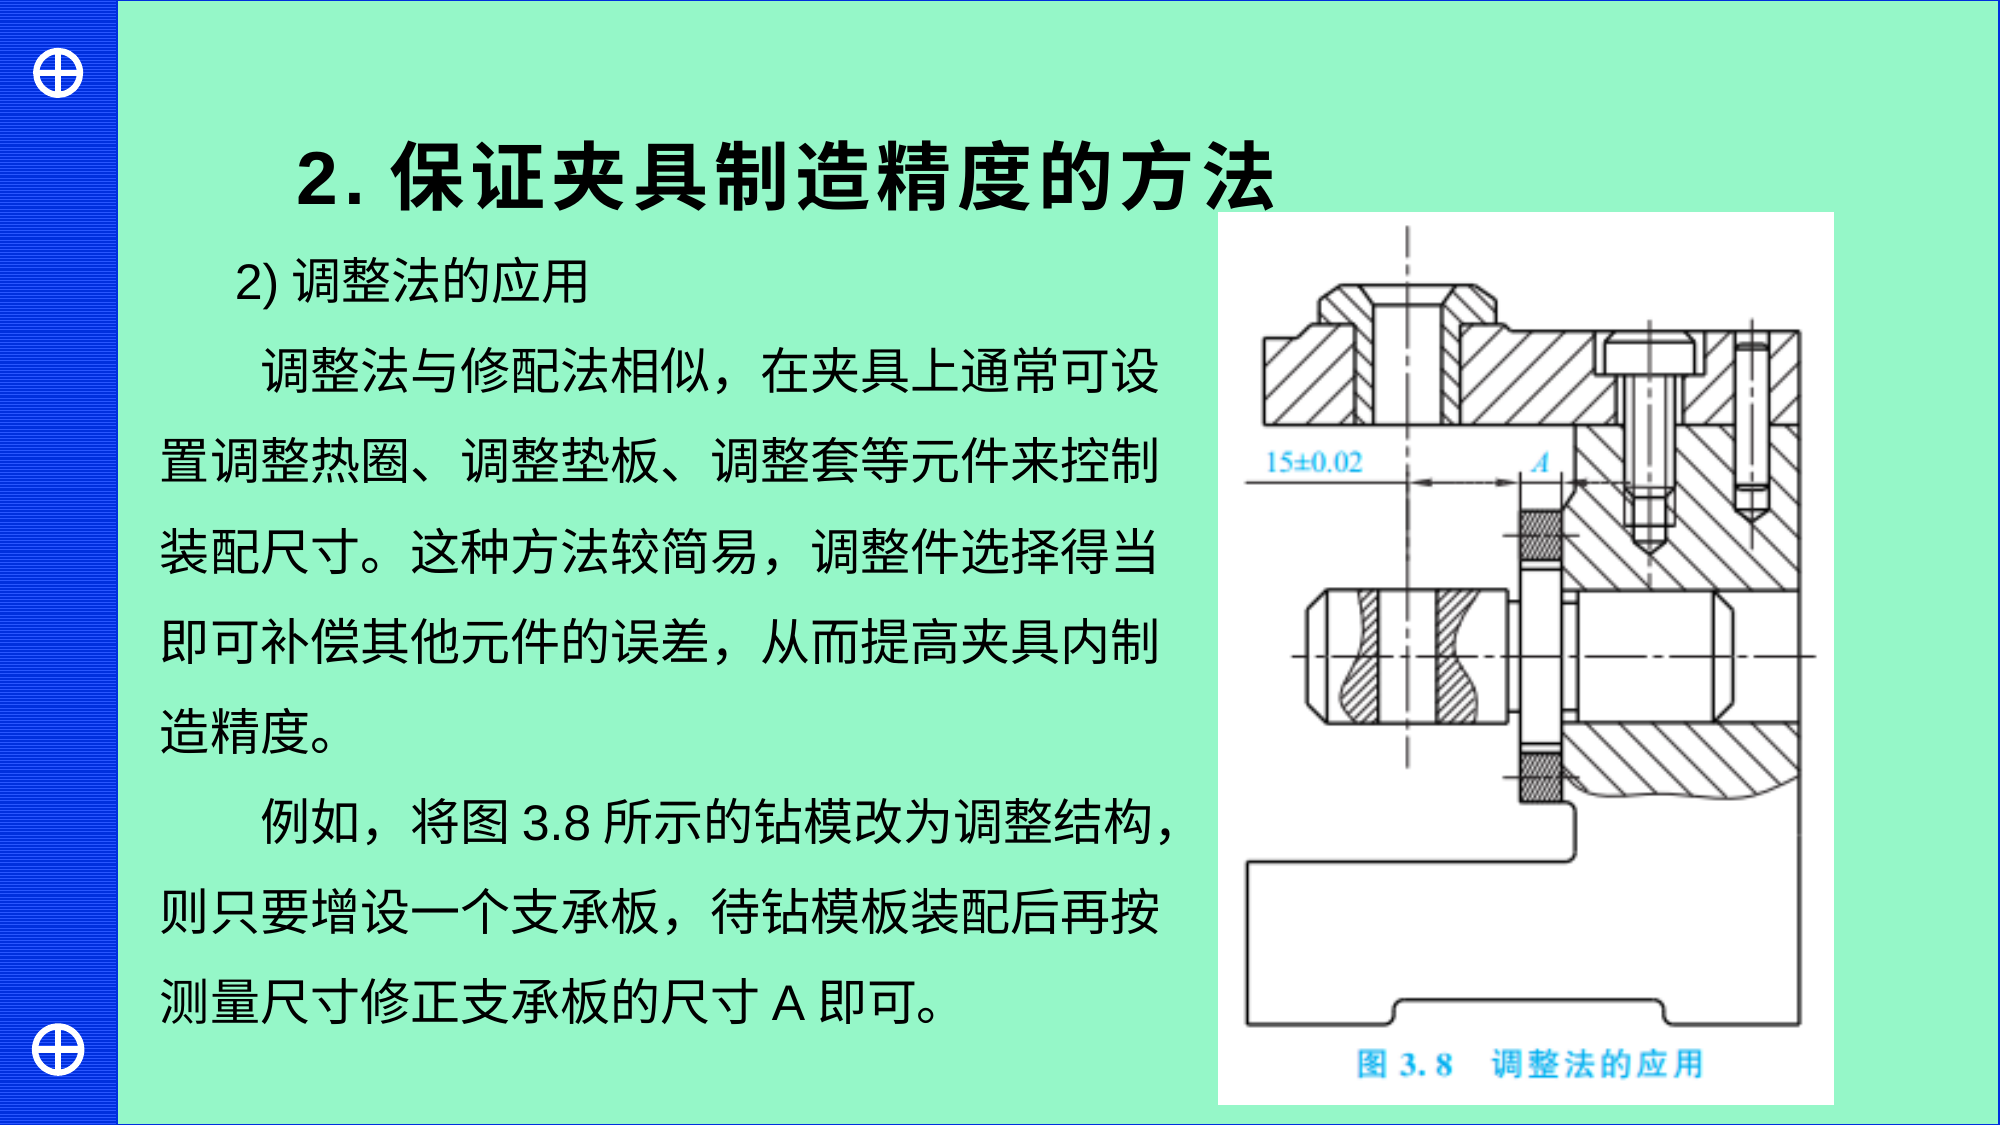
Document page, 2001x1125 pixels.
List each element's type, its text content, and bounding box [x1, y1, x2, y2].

text_box 2.保证夹具制造精度的方法 [173, 106, 1462, 228]
text_box 2)调整法的应用 调整法与修配法相似，在夹具上通常可设置调整热圈、调整垫板、调整套等元件来控制装配尺寸。这种方法较简易，调整件选择得当即可补偿其他元件的误差，从而提高夹具内制造精度。 例如，将图3.8所示的钻模改为调整结构，则只要增设一个支承板，待钻模板装配后再按测量尺寸修正支承板的尺寸A即可。 [145, 212, 1175, 1125]
picture [1218, 212, 1834, 1105]
